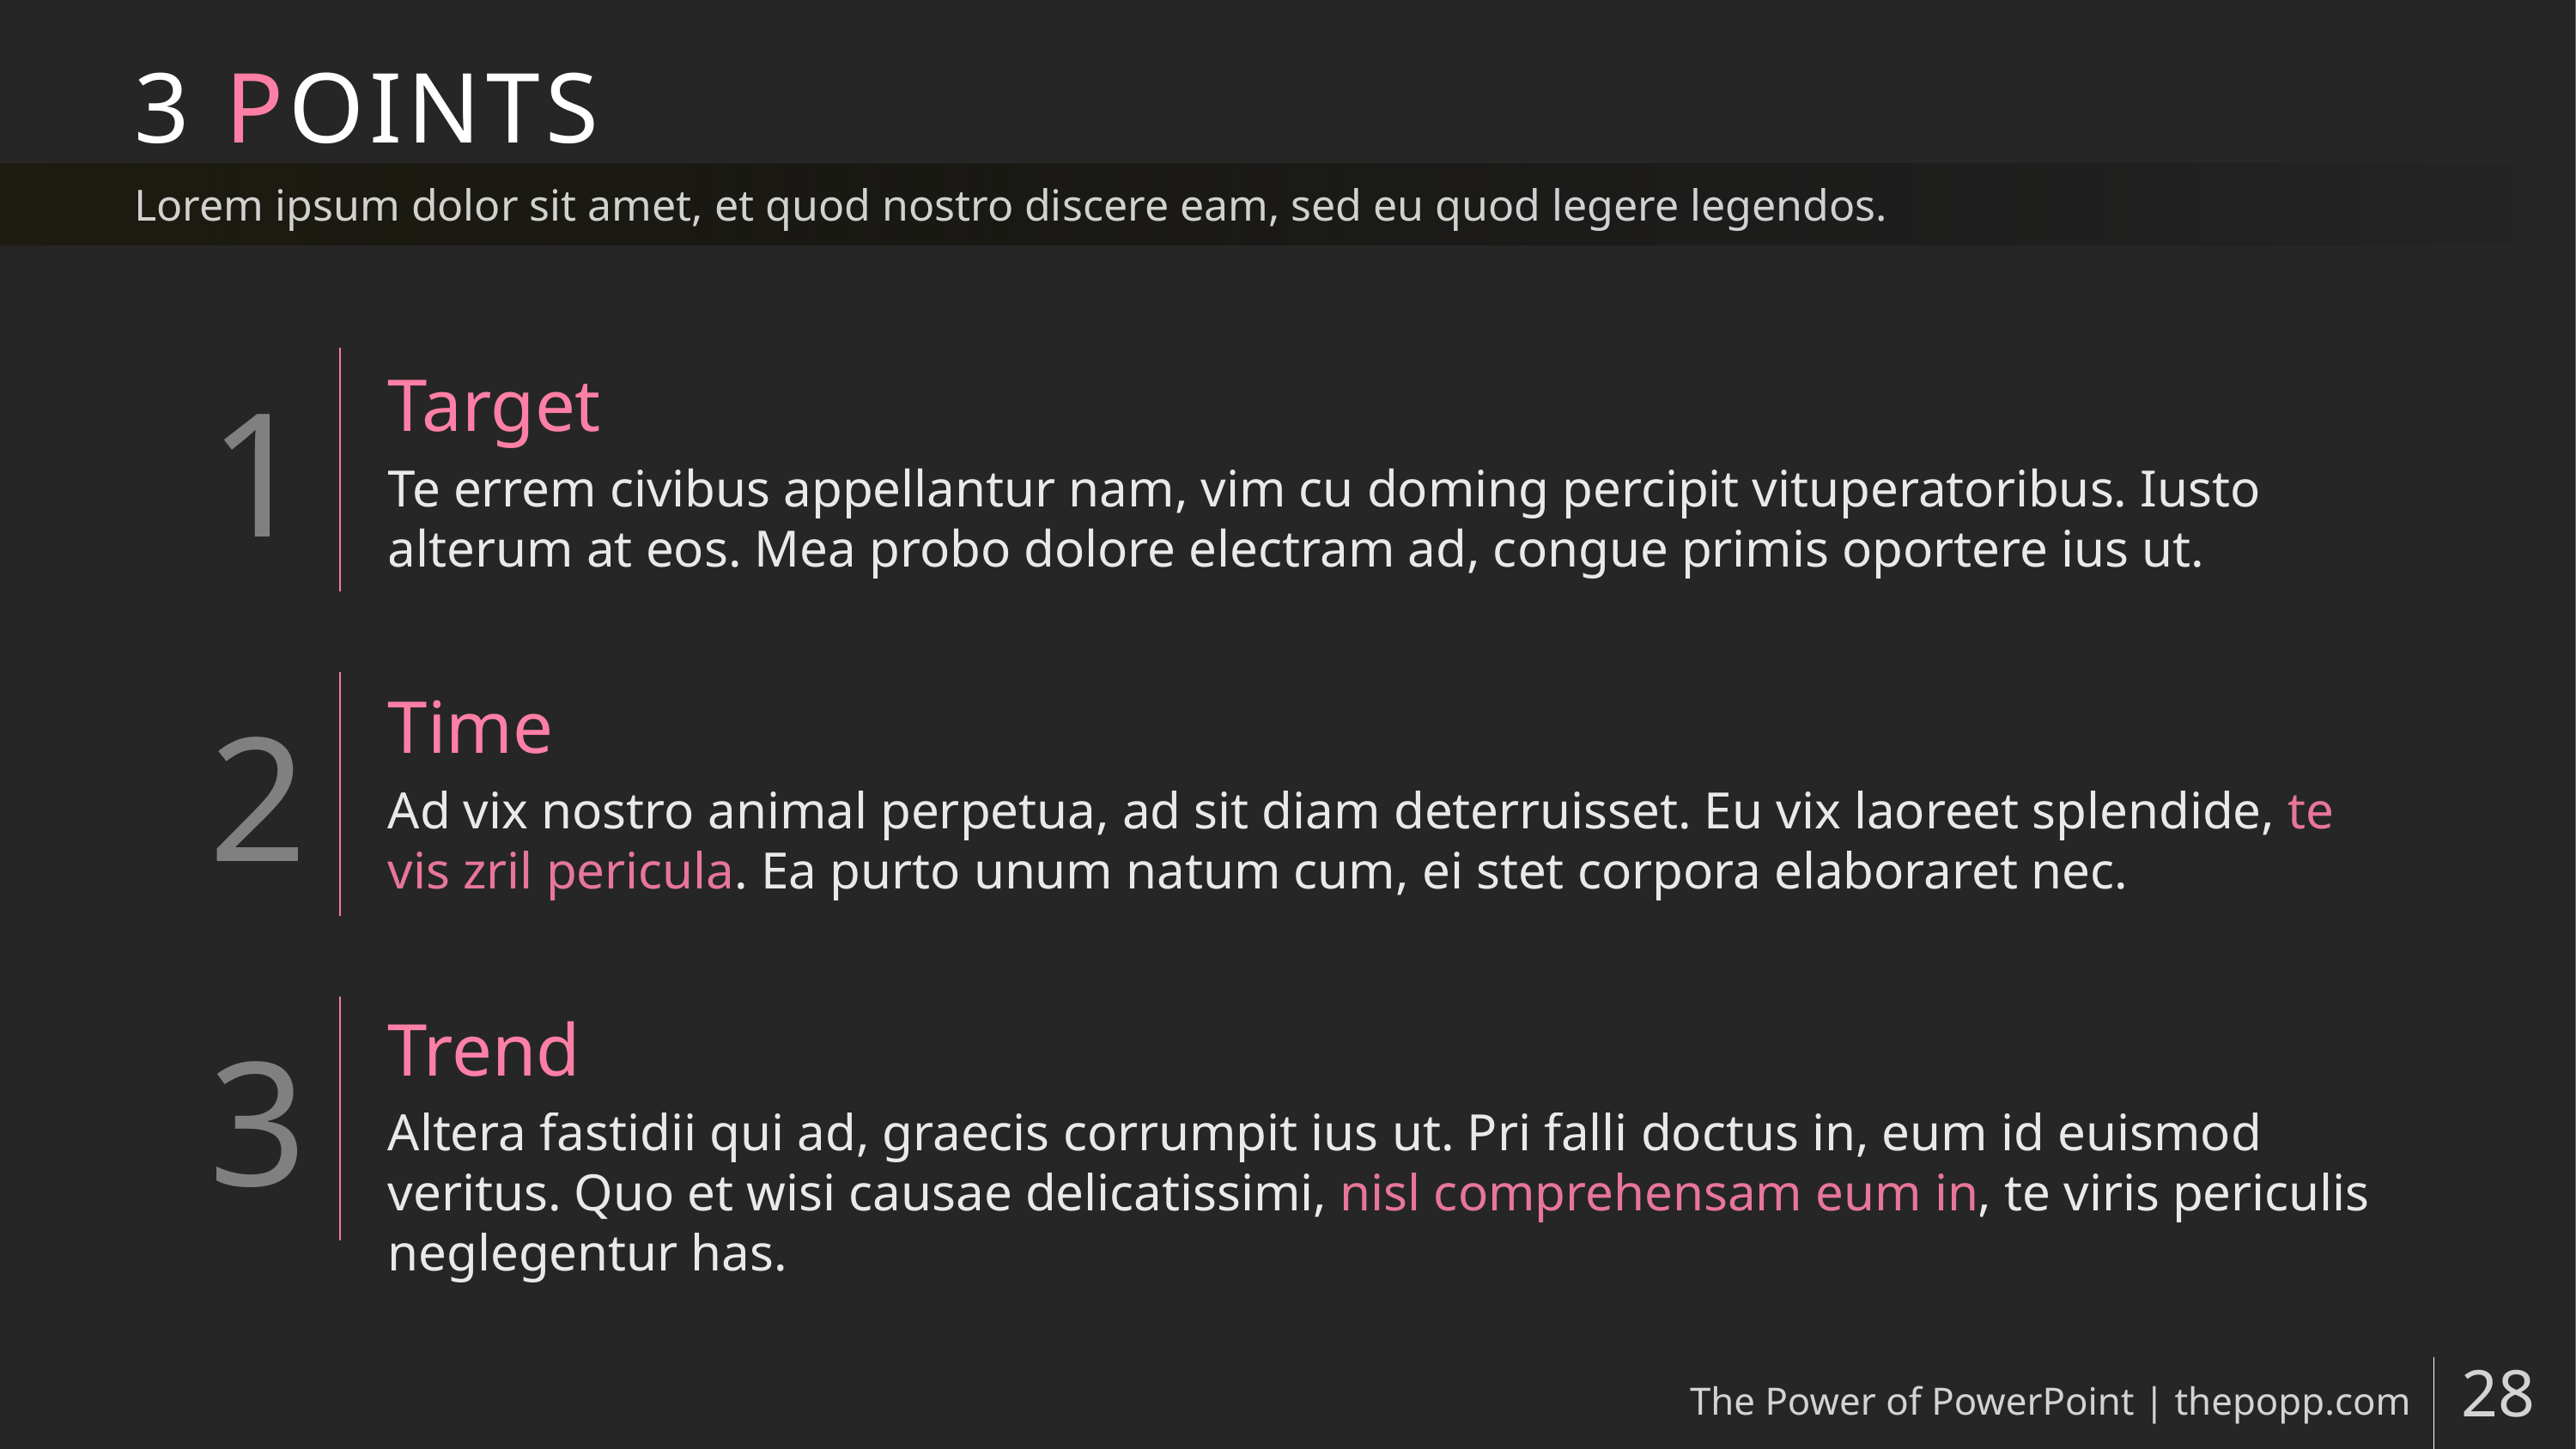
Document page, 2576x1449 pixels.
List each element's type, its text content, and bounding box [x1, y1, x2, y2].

list Ad vix nostro animal perpetua, ad sit diam deterruisset. Eu vix laoreet splendide, te vis zril pericula. Ea purto unum natum cum, ei stet corpora elaboraret nec. [364, 767, 2414, 940]
list Te errem civibus appellantur nam, vim cu doming percipit vituperatoribus. Iusto alterum at eos. Mea probo dolore electram ad, congue primis oportere ius ut. [364, 445, 2414, 618]
list Trend [364, 979, 2414, 1088]
footer The Power of PowerPoint | thepopp.com [922, 1356, 2434, 1434]
list Altera fastidii qui ad, graecis corrumpit ius ut. Pri falli doctus in, eum id euismod veritus. Quo et wisi causae delicatissimi, nisl comprehensam eum in, te viris periculis neglegentur has. [364, 1088, 2414, 1262]
slide_number 28 [2438, 1357, 2576, 1434]
list Target [364, 336, 2414, 445]
list Lorem ipsum dolor sit amet, et quod nostro discere eam, sed eu quod legere legendos. [111, 167, 2404, 248]
title 3 POINTS [111, 0, 2430, 174]
list Time [364, 658, 2414, 767]
